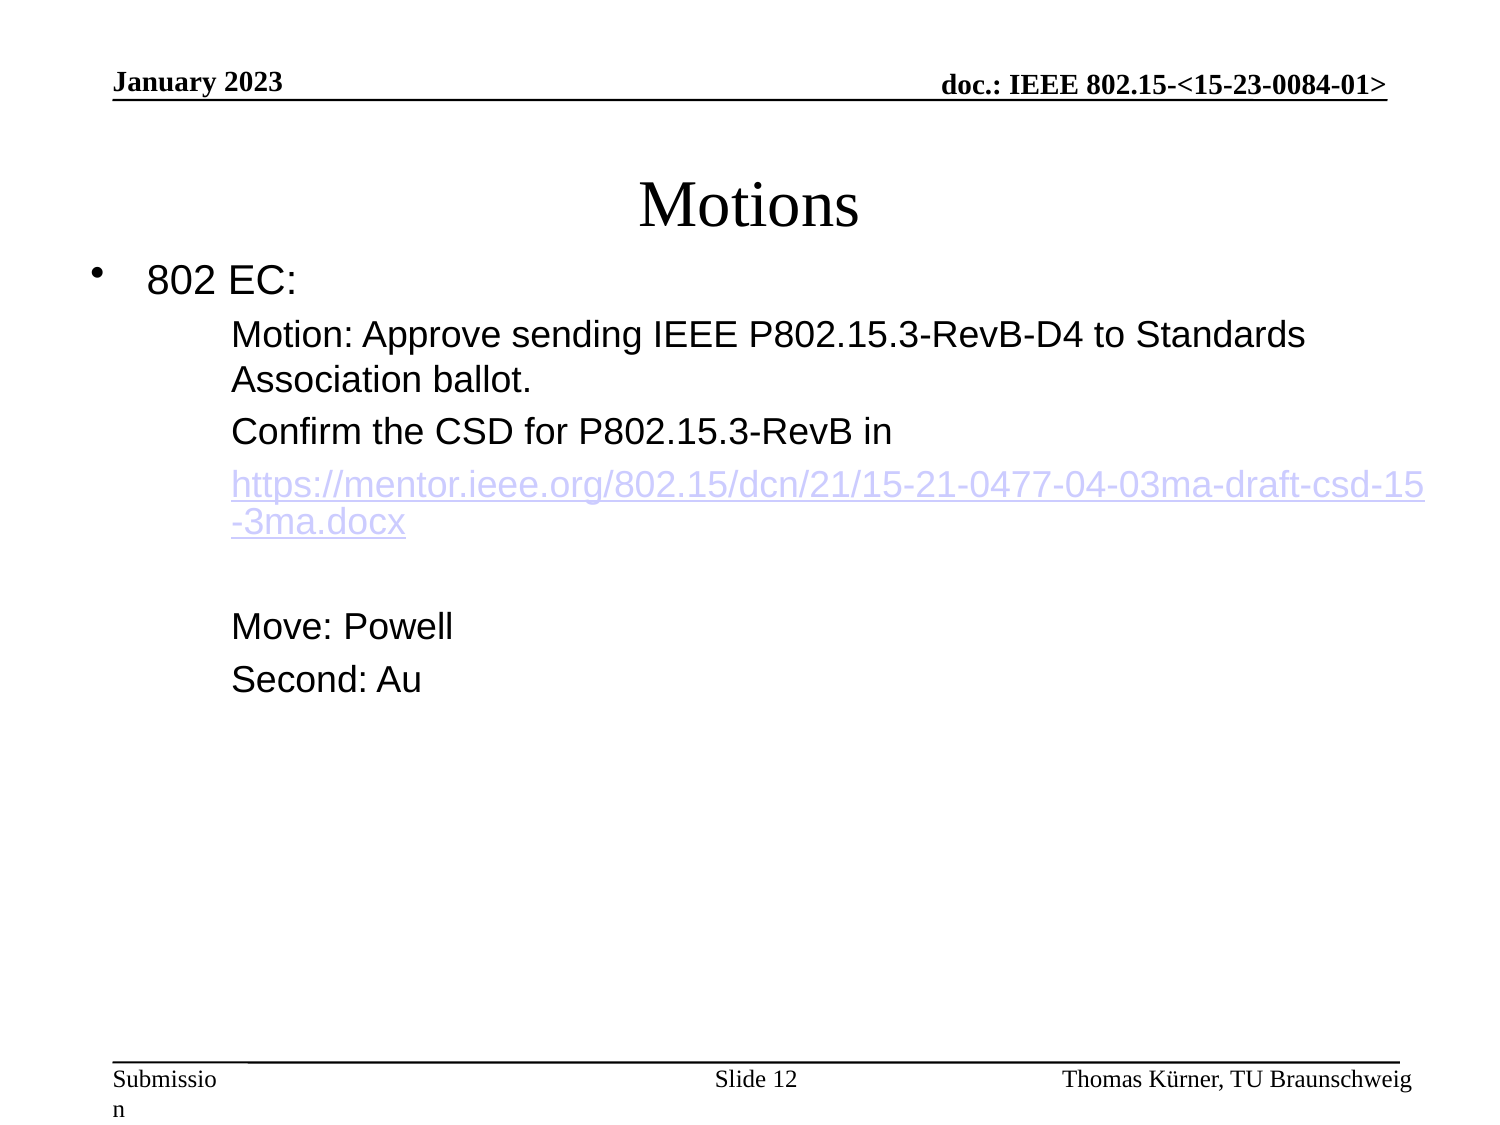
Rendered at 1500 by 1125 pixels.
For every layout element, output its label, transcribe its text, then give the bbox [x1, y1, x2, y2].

title Motions [112, 112, 1388, 245]
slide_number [112, 62, 375, 98]
slide_number Slide 12 [712, 1062, 800, 1093]
footer Thomas Kürner, TU Braunschweig [900, 1062, 1413, 1093]
list 802 EC: Motion: Approve sending IEEE P802.15.3-RevB-D4 to Standards Association ballot. Confirm the CSD for P802.15.3-RevB in https://mentor.ieee.org/802.15/dcn/21/15-21-0477-04-03ma-draft-csd-15-3ma.docx Move: Powell Second: Au [75, 245, 1450, 1013]
